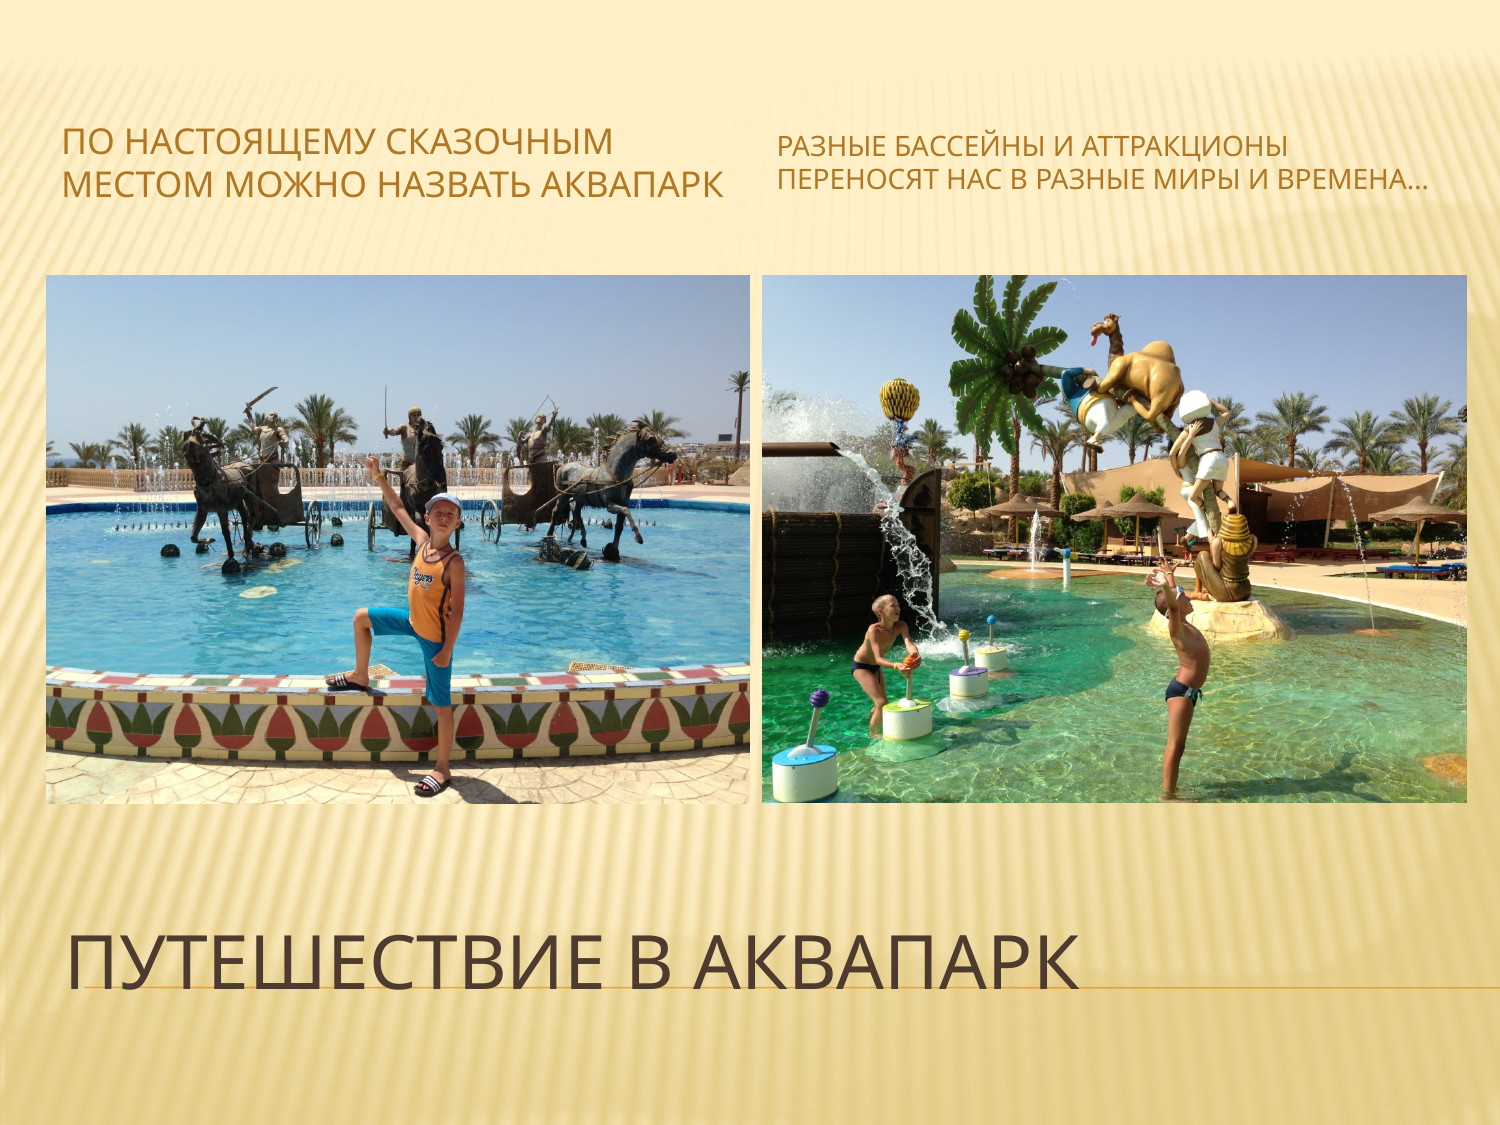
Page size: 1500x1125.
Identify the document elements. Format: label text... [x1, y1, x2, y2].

list По настоящему сказочным местом можно назвать аквапарк [46, 109, 750, 215]
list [45, 274, 751, 804]
title Путешествие в аквапарк [50, 887, 1463, 1033]
list Разные бассейны и аттракционы переносят нас в разные миры и времена… [761, 109, 1467, 215]
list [762, 274, 1467, 804]
